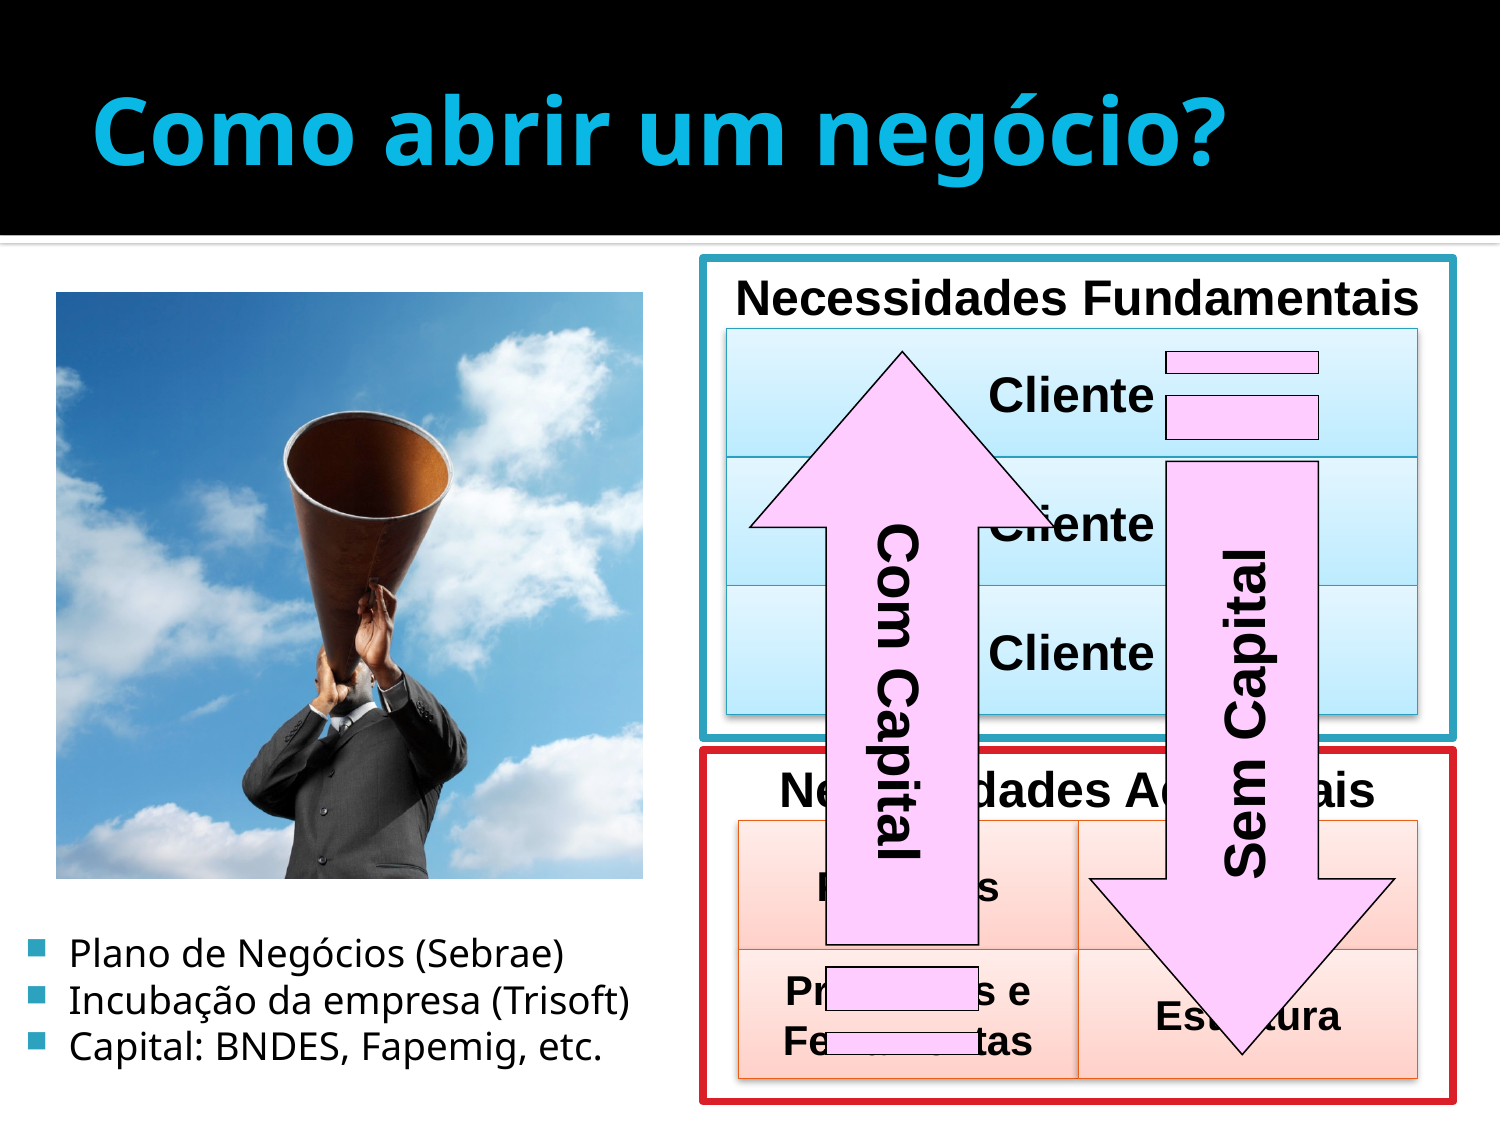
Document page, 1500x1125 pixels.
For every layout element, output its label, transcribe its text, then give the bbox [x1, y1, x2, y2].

text_box Cliente [979, 456, 1418, 585]
text_box Cliente [726, 585, 826, 715]
text_box Cliente [726, 456, 826, 585]
text_box Necessidades Adicionais [699, 746, 1457, 1105]
text_box Sem Capital [1166, 395, 1319, 440]
list Plano de Negócios (Sebrae) Incubação da empresa (Trisoft) Capital: BNDES, Fapemig, etc. [0, 914, 680, 1079]
text_box Sem Capital [1166, 461, 1319, 818]
text_box Cliente [1319, 585, 1418, 715]
text_box Sem Capital [1166, 351, 1319, 374]
title Como abrir um negócio? [75, 25, 1425, 231]
text_box Cliente [726, 328, 1418, 456]
text_box Com Capital [749, 351, 1055, 818]
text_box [738, 820, 1418, 1079]
picture [56, 292, 643, 879]
text_box Necessidades Fundamentais [699, 254, 1457, 742]
text_box Cliente [979, 585, 1166, 715]
